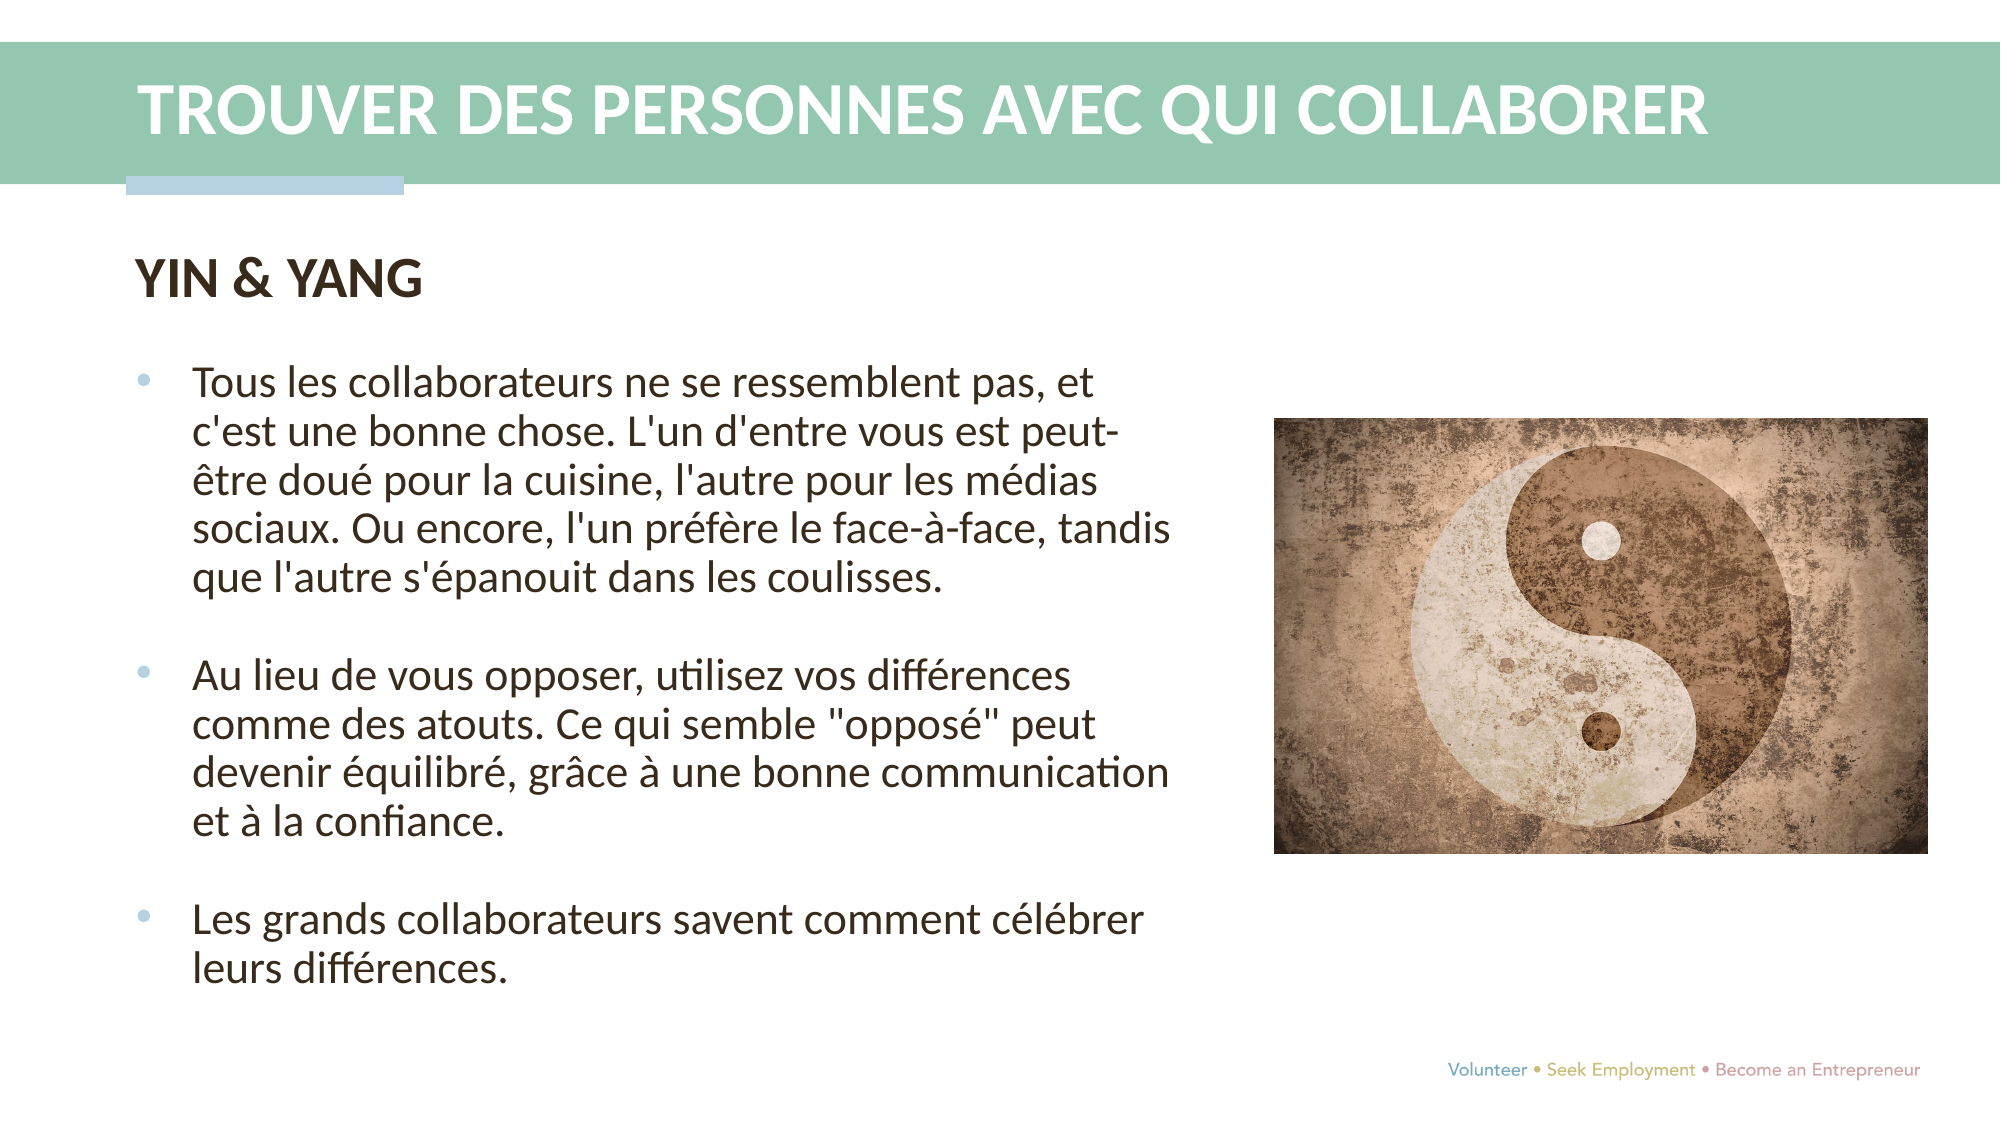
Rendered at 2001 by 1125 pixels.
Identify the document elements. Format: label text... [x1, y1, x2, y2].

picture [1274, 418, 1928, 854]
picture [1418, 1046, 1971, 1103]
list TROUVER DES PERSONNES AVEC QUI COLLABORER [123, 51, 1913, 170]
list YIN & YANG Tous les collaborateurs ne se ressemblent pas, et c'est une bonne chose. L'un d'entre vous est peut-être doué pour la cuisine, l'autre pour les médias sociaux. Ou encore, l'un préfère le face-à-face, tandis que l'autre s'épanouit dans les coulisses. Au lieu de vous opposer, utilisez vos différences comme des atouts. Ce qui semble "opposé" peut devenir équilibré, grâce à une bonne communication et à la confiance. Les grands collaborateurs savent comment célébrer leurs différences. [121, 253, 1191, 1020]
